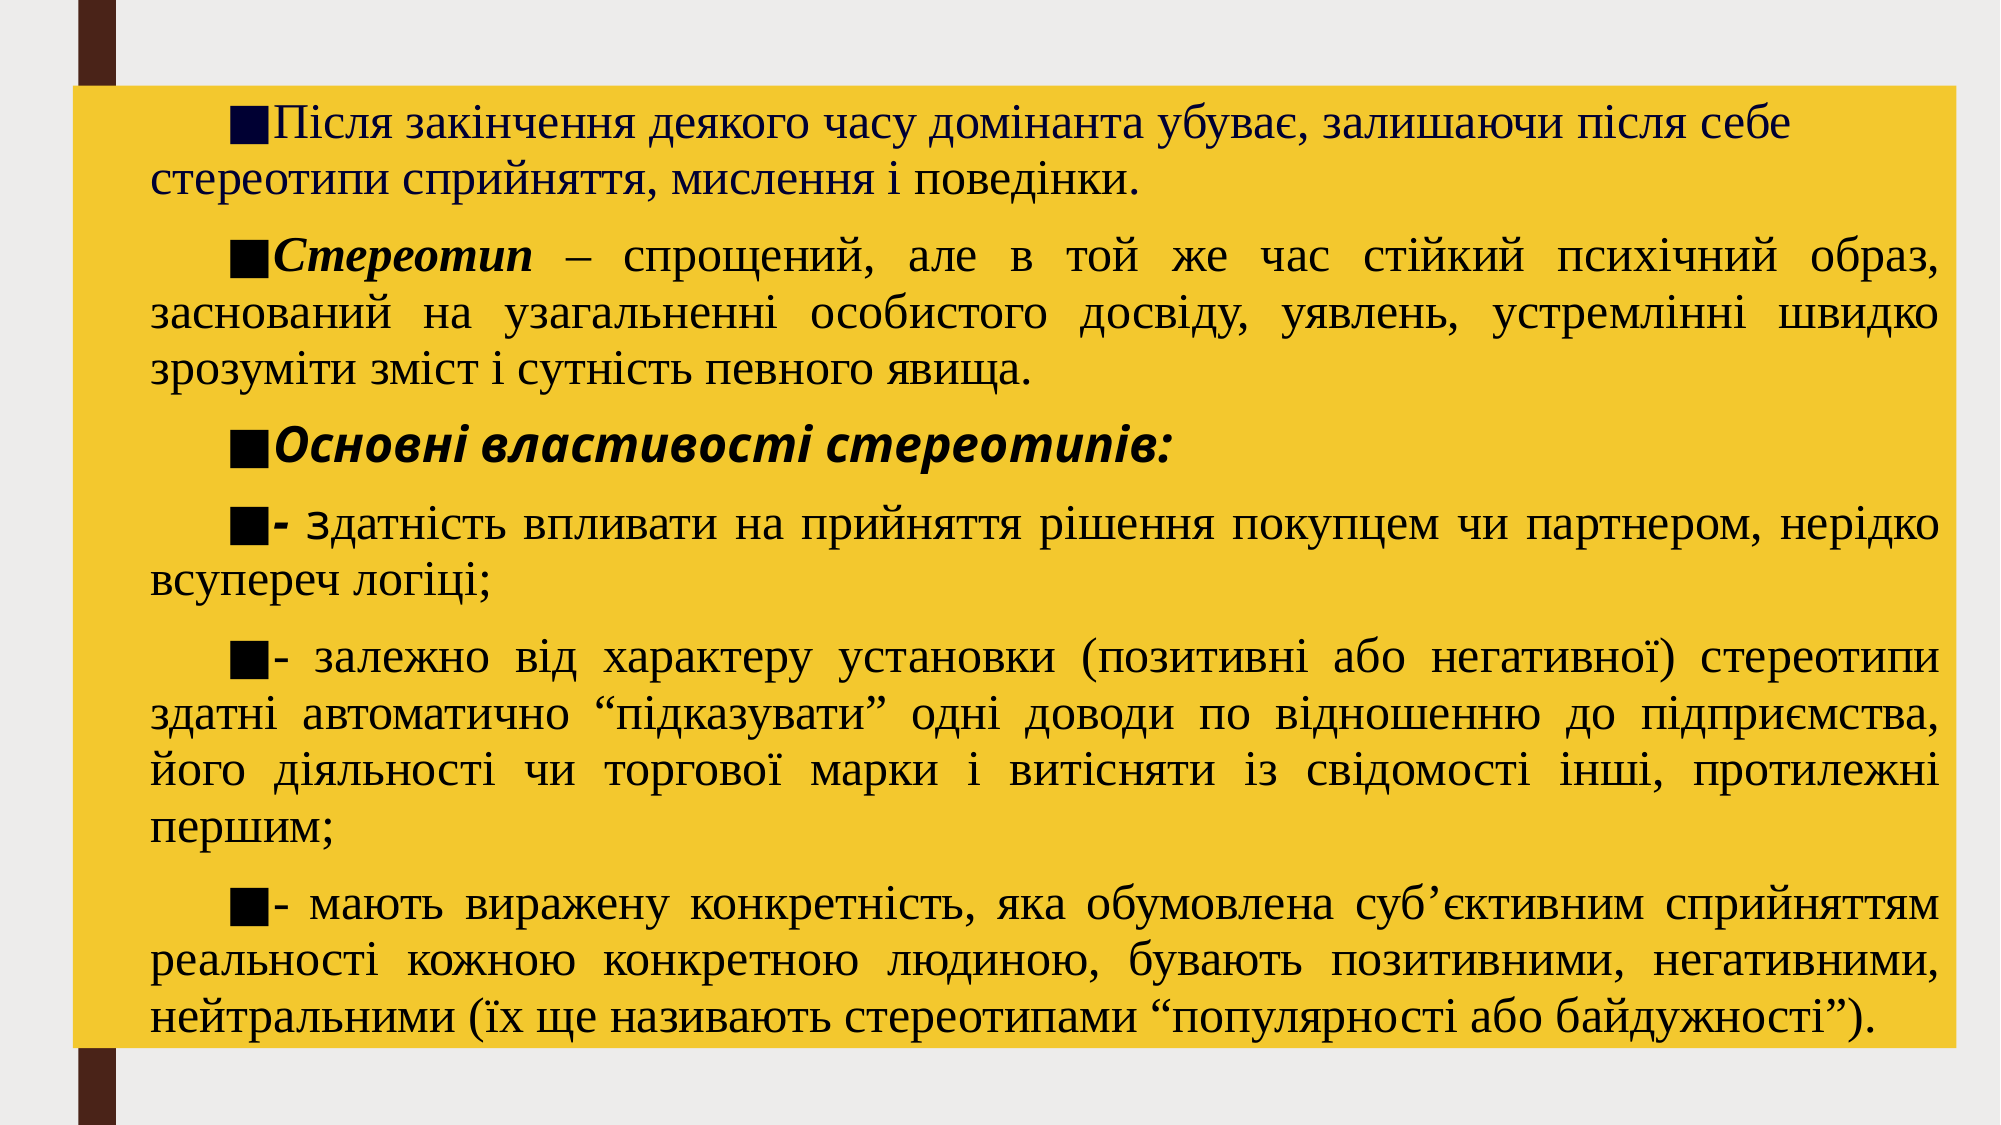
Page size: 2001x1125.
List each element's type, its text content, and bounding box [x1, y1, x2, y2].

list Після закінчення деякого часу домінанта убуває, залишаючи після себе стереотипи сприйняття, мислення і поведінки. Стереотип – спрощений, але в той же час стійкий психічний образ, заснований на узагальненні особистого досвіду, уявлень, устремлінні швидко зрозуміти зміст і сутність певного явища. Основні властивості стереотипів: - здатність впливати на прийняття рішення покупцем чи партнером, нерідко всупереч логіці; - залежно від характеру установки (позитивні або негативної) стереотипи здатні автоматично “підказувати” одні доводи по відношенню до підприємства, його діяльності чи торгової марки і витісняти із свідомості інші, протилежні першим; - мають виражену конкретність, яка обумовлена суб’єктивним сприйняттям реальності кожною конкретною людиною, бувають позитивними, негативними, нейтральними (їх ще називають стереотипами “популярності або байдужності”). [72, 85, 1957, 1049]
